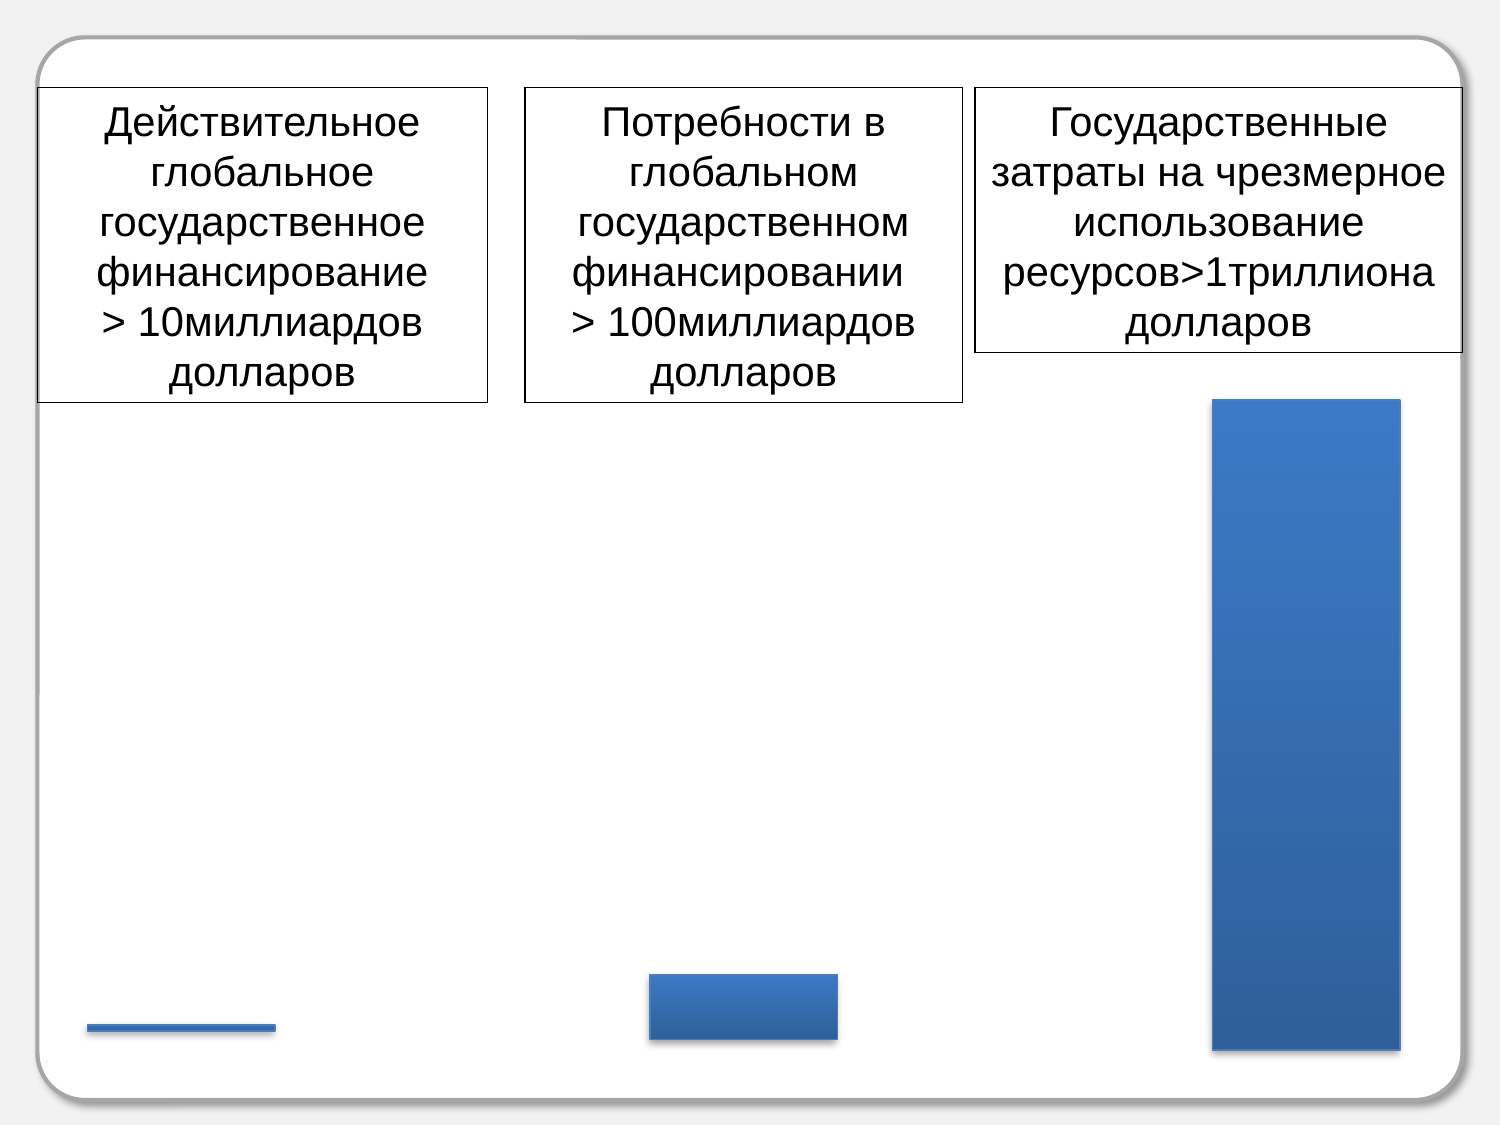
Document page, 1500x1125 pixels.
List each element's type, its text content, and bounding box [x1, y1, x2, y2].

text_box Действительное глобальное государственное финансирование > 10миллиардов долларов [37, 87, 488, 403]
text_box Государственные затраты на чрезмерное использование ресурсов>1триллиона долларов [975, 87, 1463, 353]
text_box [649, 974, 838, 1040]
text_box [1212, 399, 1401, 1051]
text_box [87, 1024, 276, 1032]
text_box Потребности в глобальном государственном финансировании > 100миллиардов долларов [524, 87, 963, 403]
